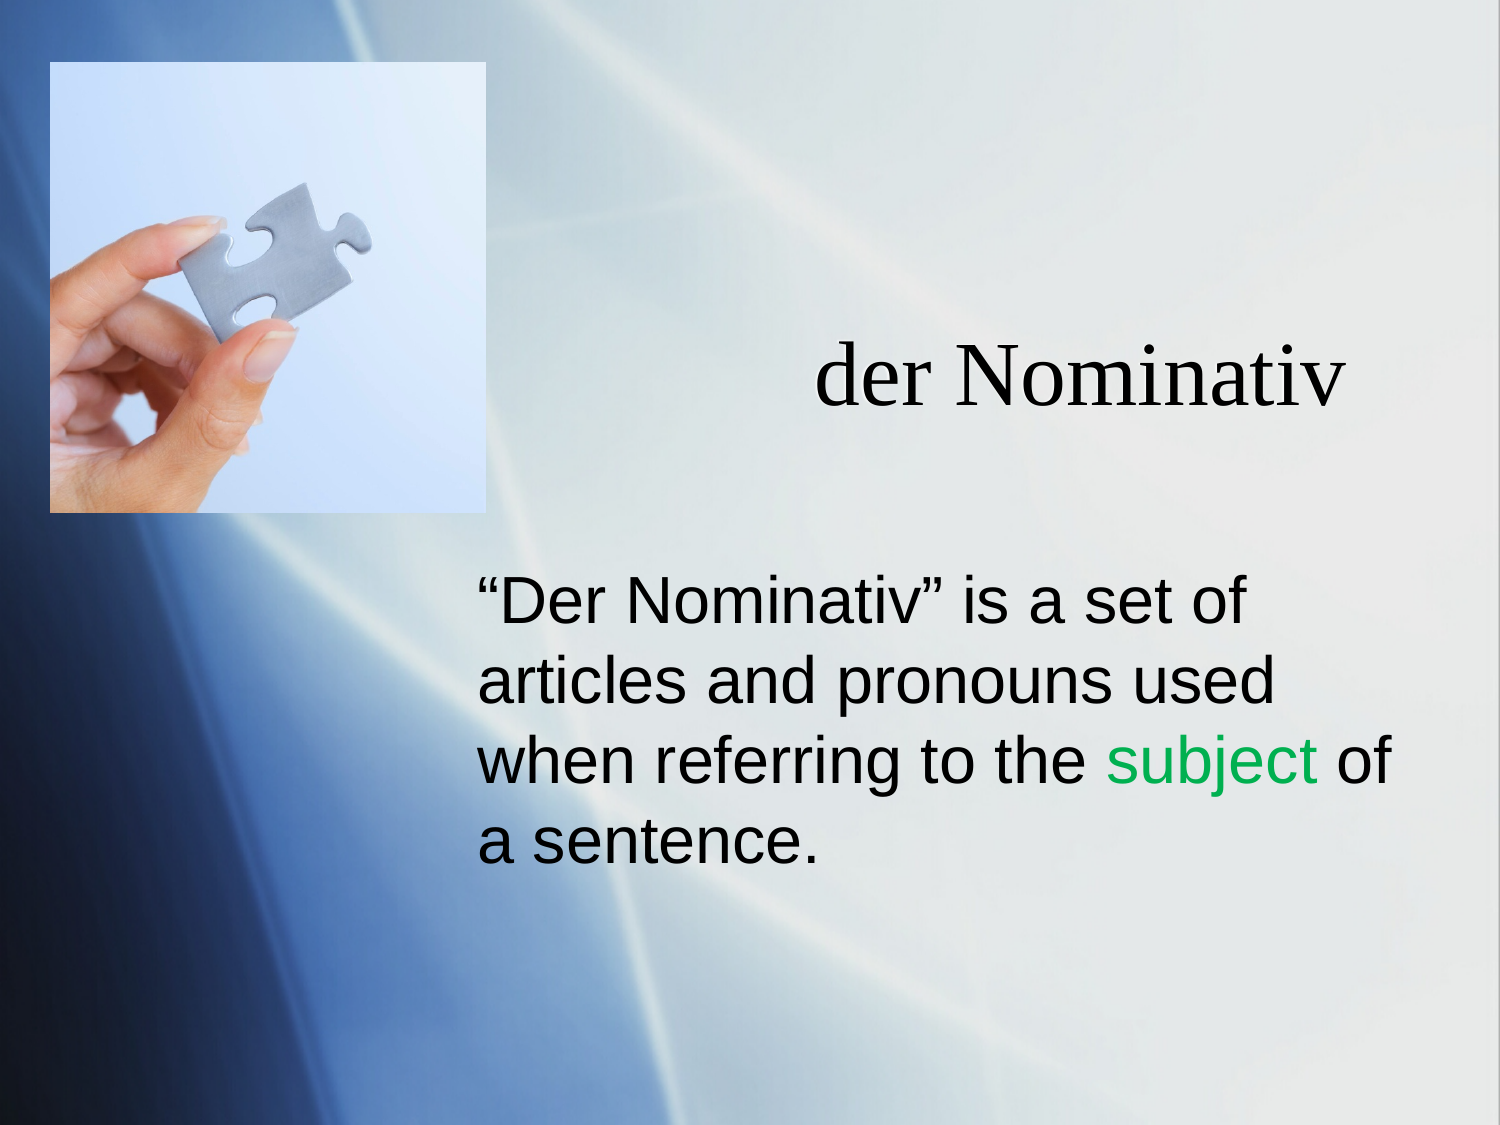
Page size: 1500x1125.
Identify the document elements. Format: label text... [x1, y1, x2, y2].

text_box “Der Nominativ” is a set of articles and pronouns used when referring to the subject of a sentence. [462, 549, 1413, 885]
picture [0, 0, 1500, 1125]
title der Nominativ [490, 274, 1363, 463]
